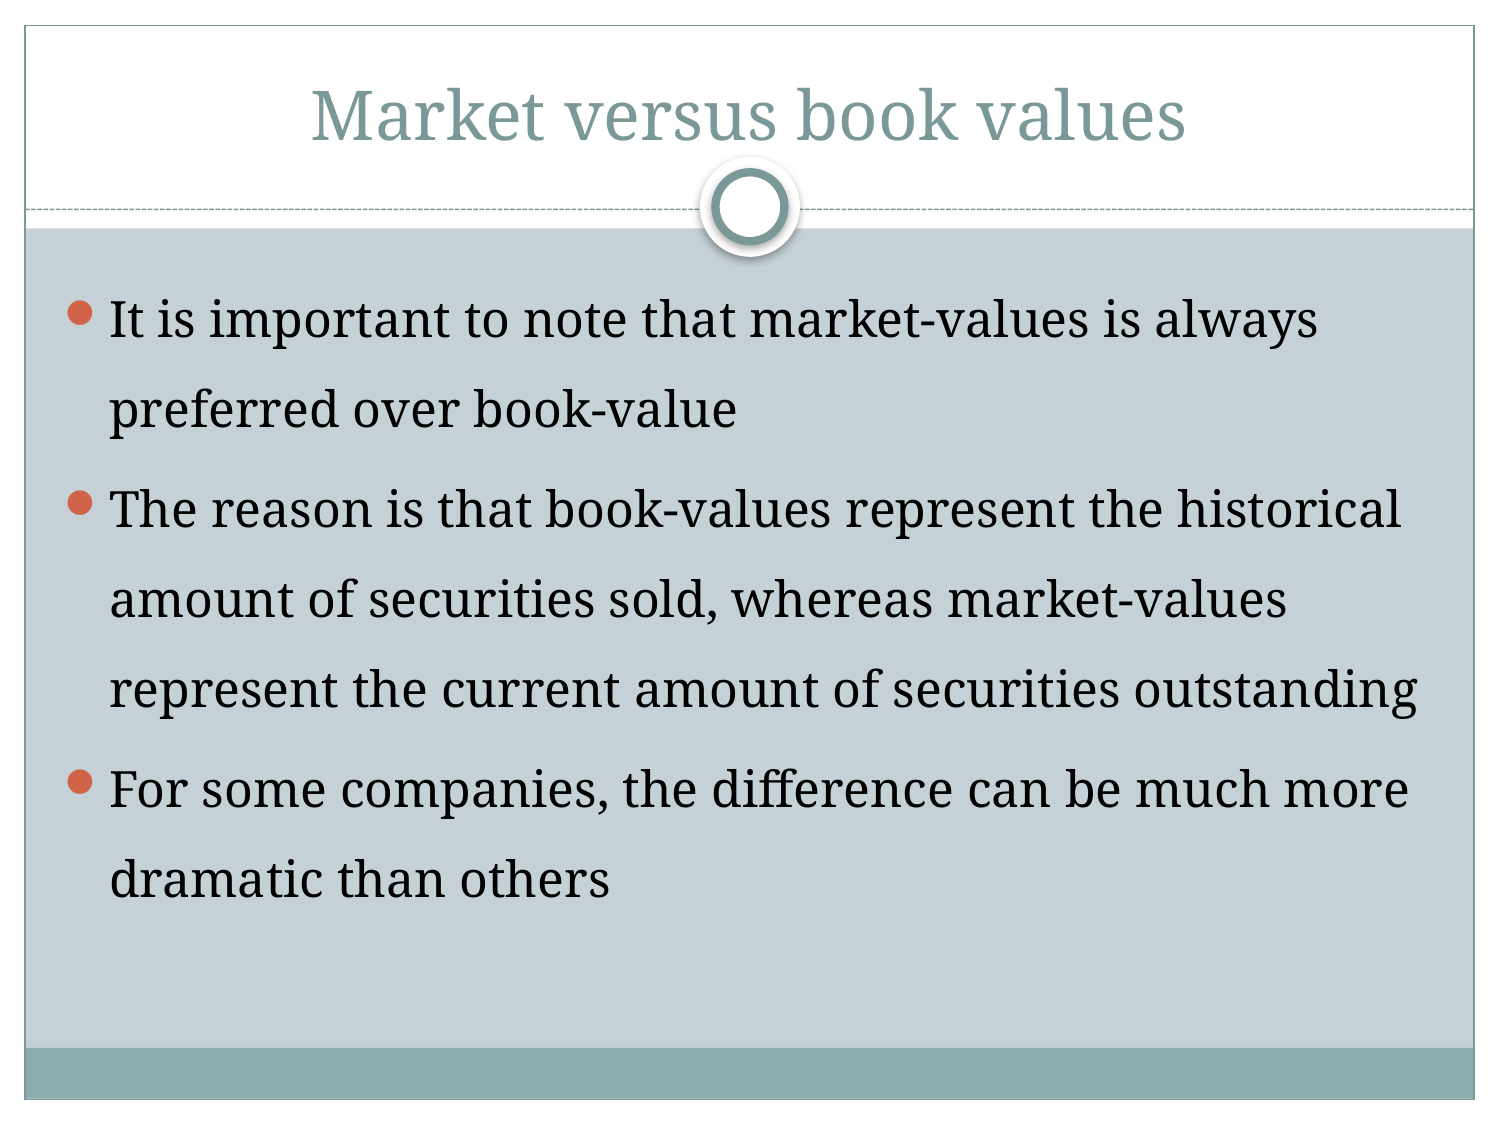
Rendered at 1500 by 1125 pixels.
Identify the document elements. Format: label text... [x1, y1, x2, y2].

title Market versus book values [49, 37, 1450, 162]
list It is important to note that market-values is always preferred over book-value The reason is that book-values represent the historical amount of securities sold, whereas market-values represent the current amount of securities outstanding For some companies, the difference can be much more dramatic than others [49, 250, 1445, 1001]
